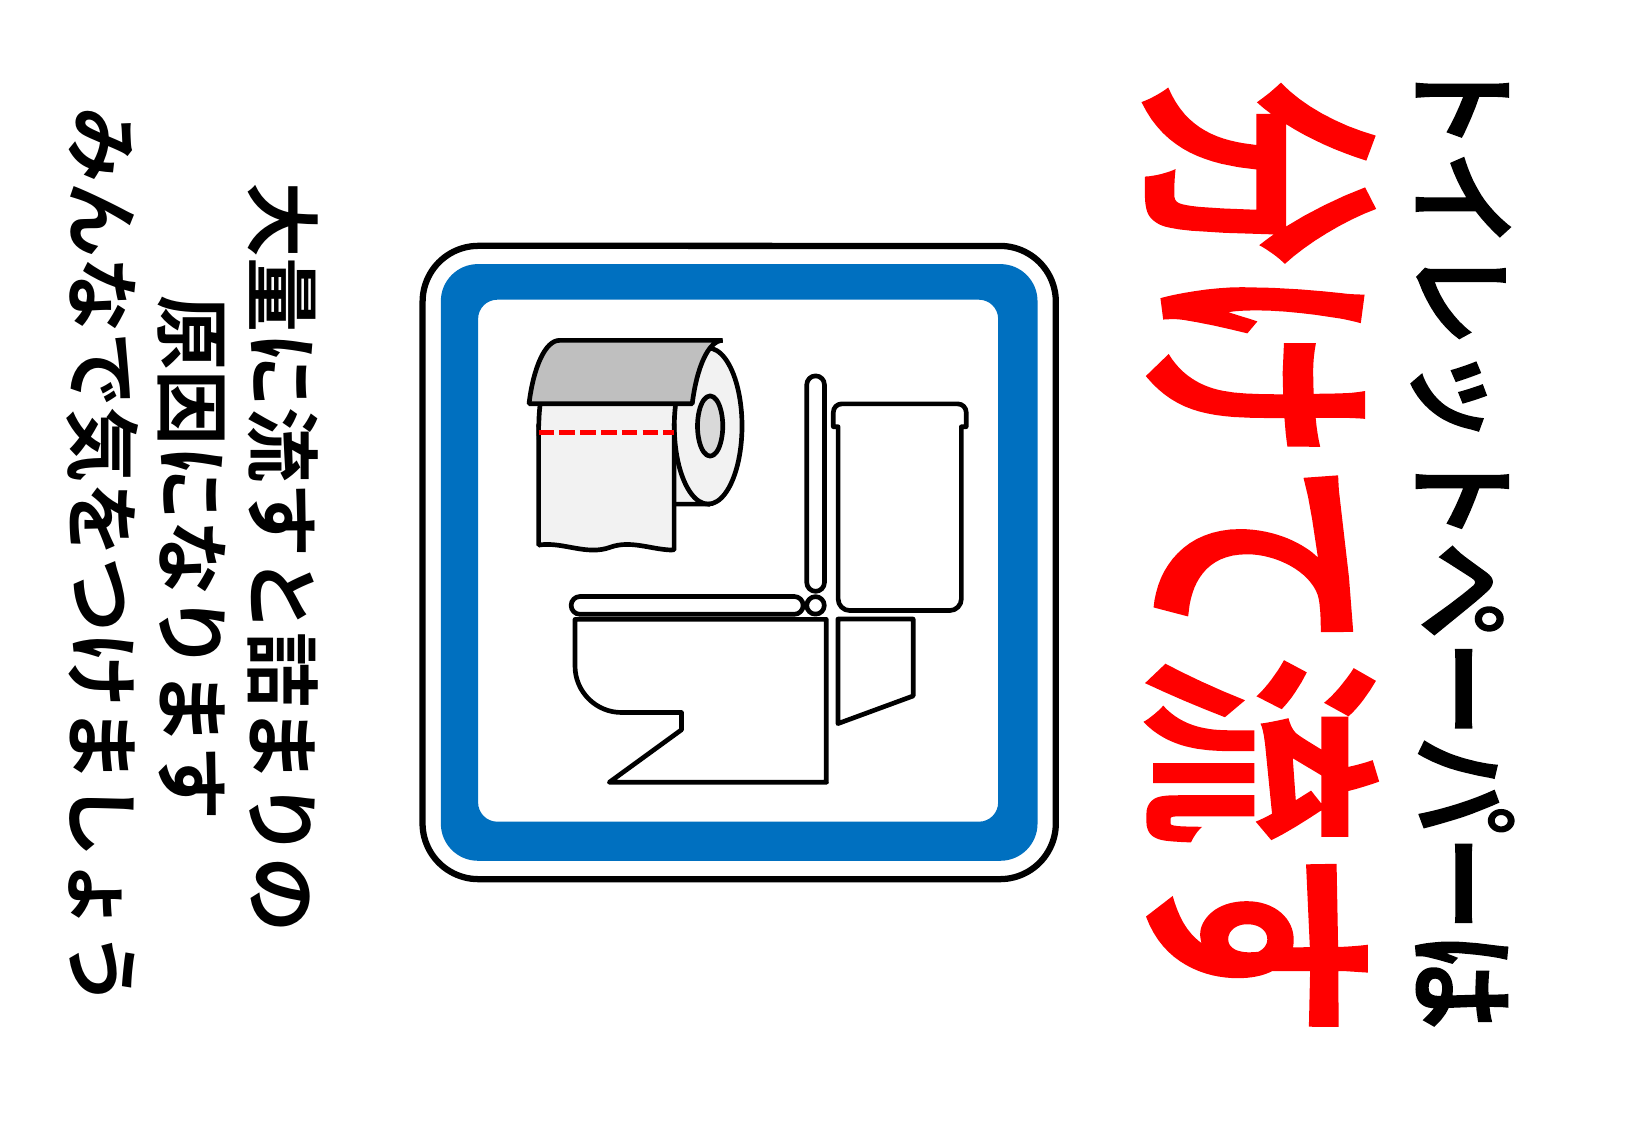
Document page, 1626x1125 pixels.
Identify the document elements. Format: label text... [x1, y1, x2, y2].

text_box 大量に流すと詰まりの 原因になります みんなで気をつけましょう [34, 42, 337, 1073]
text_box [422, 245, 1057, 880]
